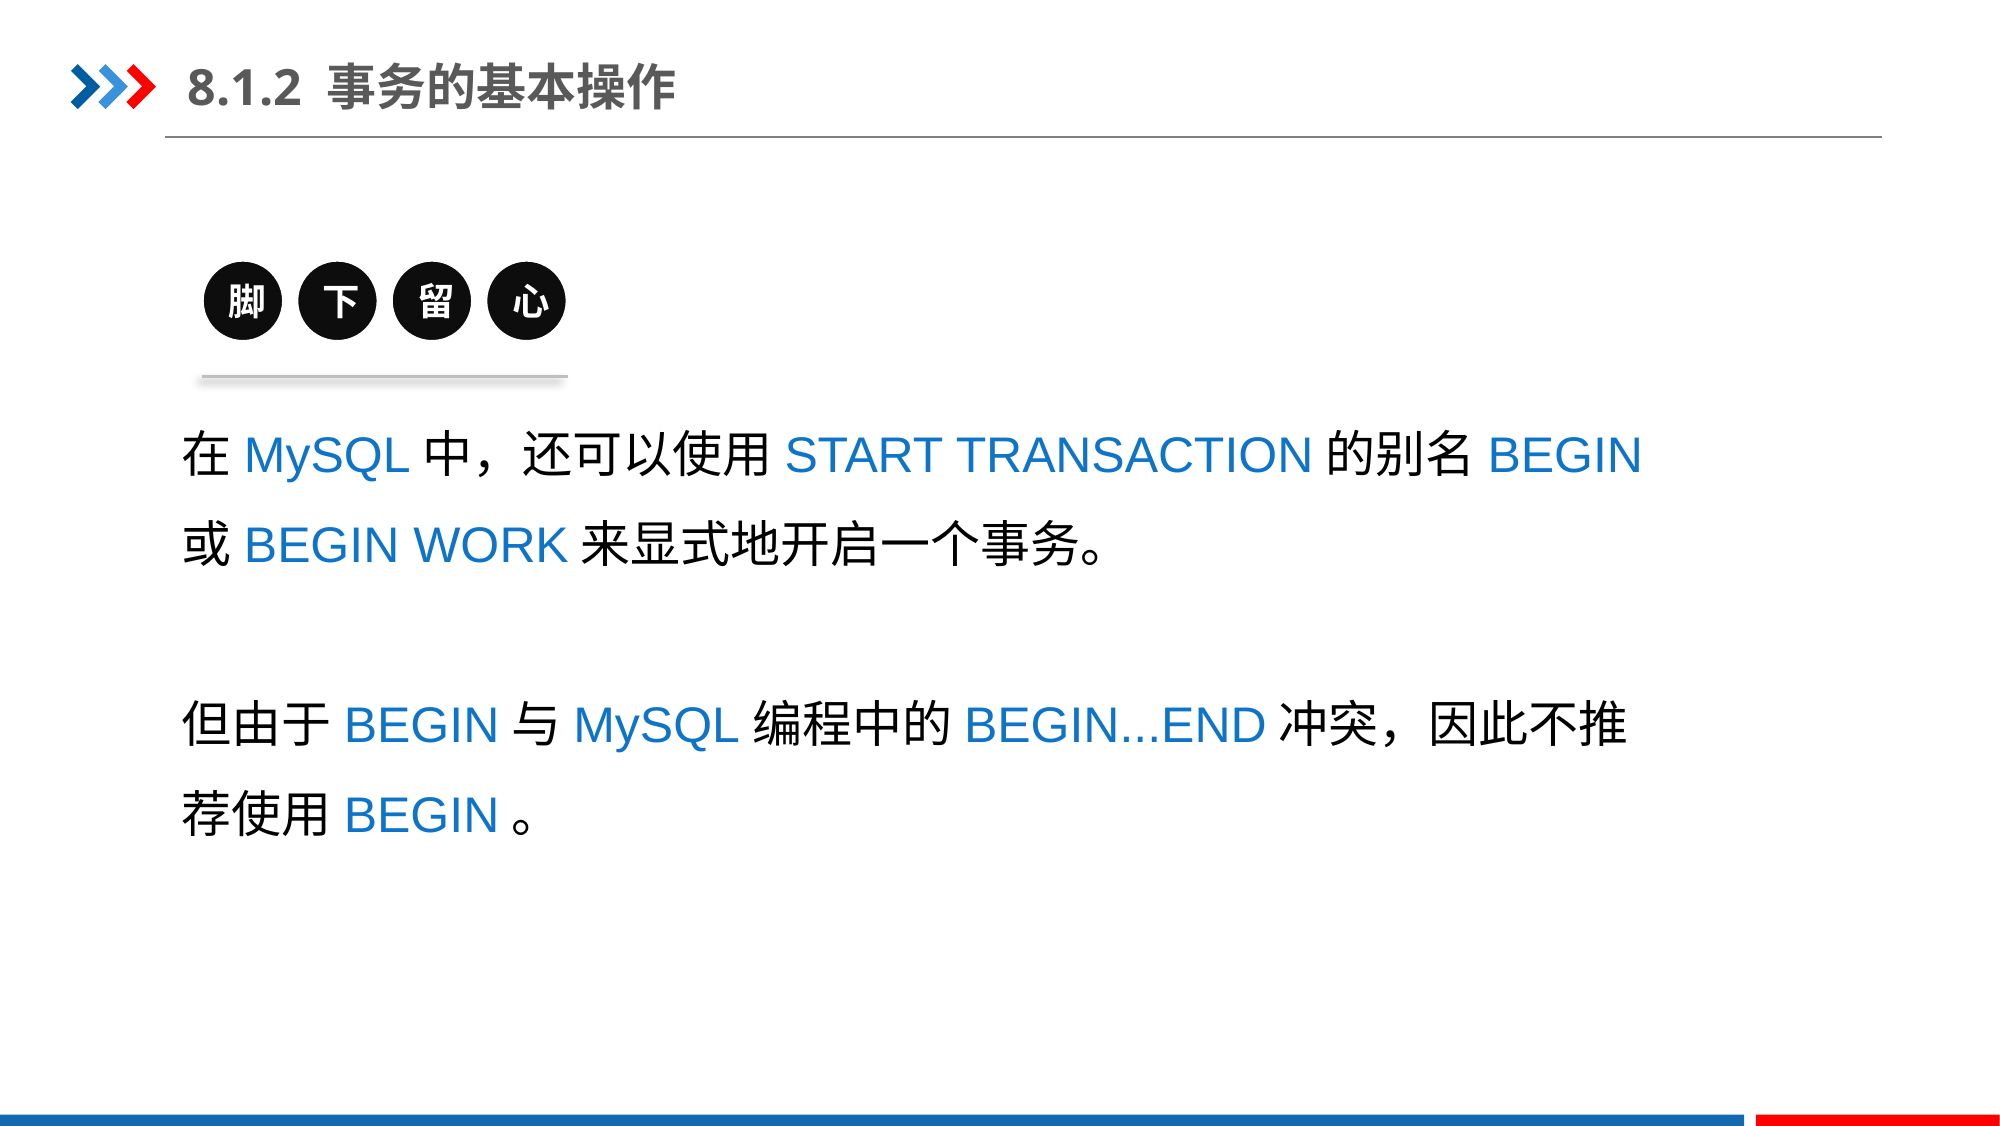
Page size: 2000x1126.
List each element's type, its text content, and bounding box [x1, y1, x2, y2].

text_box 在MySQL中，还可以使用START TRANSACTION的别名BEGIN或BEGIN WORK来显式地开启一个事务。 但由于BEGIN与MySQL编程中的BEGIN...END冲突，因此不推荐使用BEGIN。 [167, 385, 1684, 851]
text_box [201, 259, 568, 343]
text_box 8.1.2 事务的基本操作 [187, 43, 827, 127]
